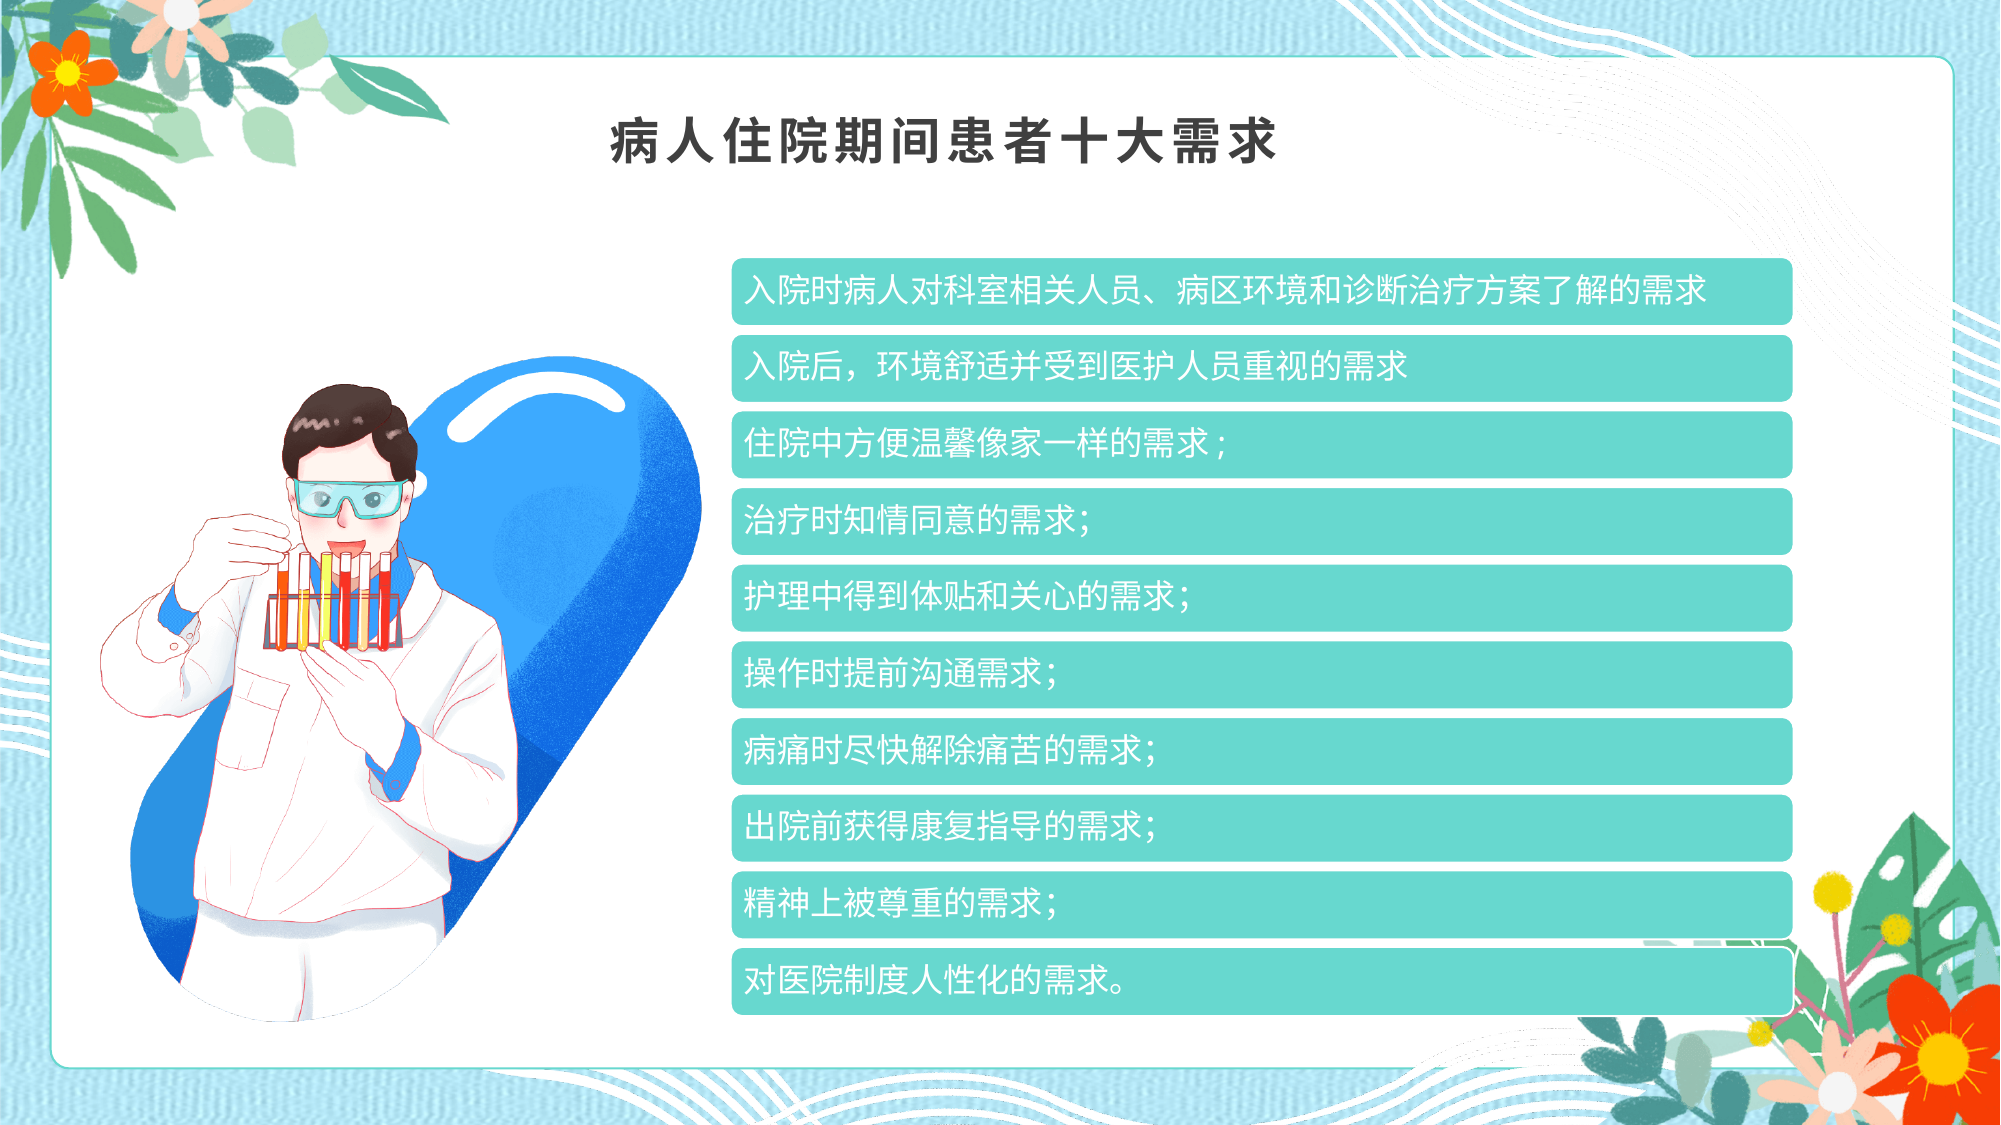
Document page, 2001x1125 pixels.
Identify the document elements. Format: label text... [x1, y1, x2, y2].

text_box 入院后，环境舒适并受到医护人员重视的需求 [760, 332, 1795, 404]
text_box 住院中方便温馨像家一样的需求; [760, 409, 1795, 481]
picture [0, 0, 2000, 1125]
text_box 治疗时知情同意的需求； [760, 485, 1795, 558]
text_box 精神上被尊重的需求； [760, 869, 1795, 941]
picture [1274, 711, 1373, 715]
text_box 护理中得到体贴和关心的需求； [760, 562, 1795, 634]
text_box 操作时提前沟通需求； [760, 639, 1795, 711]
picture [1166, 788, 1431, 792]
title 病人住院期间患者十大需求 [565, 42, 1366, 246]
text_box 入院时病人对科室相关人员、病区环境和诊断治疗方案了解的需求 [729, 256, 1795, 328]
text_box 病痛时尽快解除痛苦的需求； [760, 715, 1795, 788]
text_box 出院前获得康复指导的需求； [760, 792, 1795, 864]
picture [1057, 864, 1491, 869]
text_box 对医院制度人性化的需求。 [760, 945, 1795, 1018]
